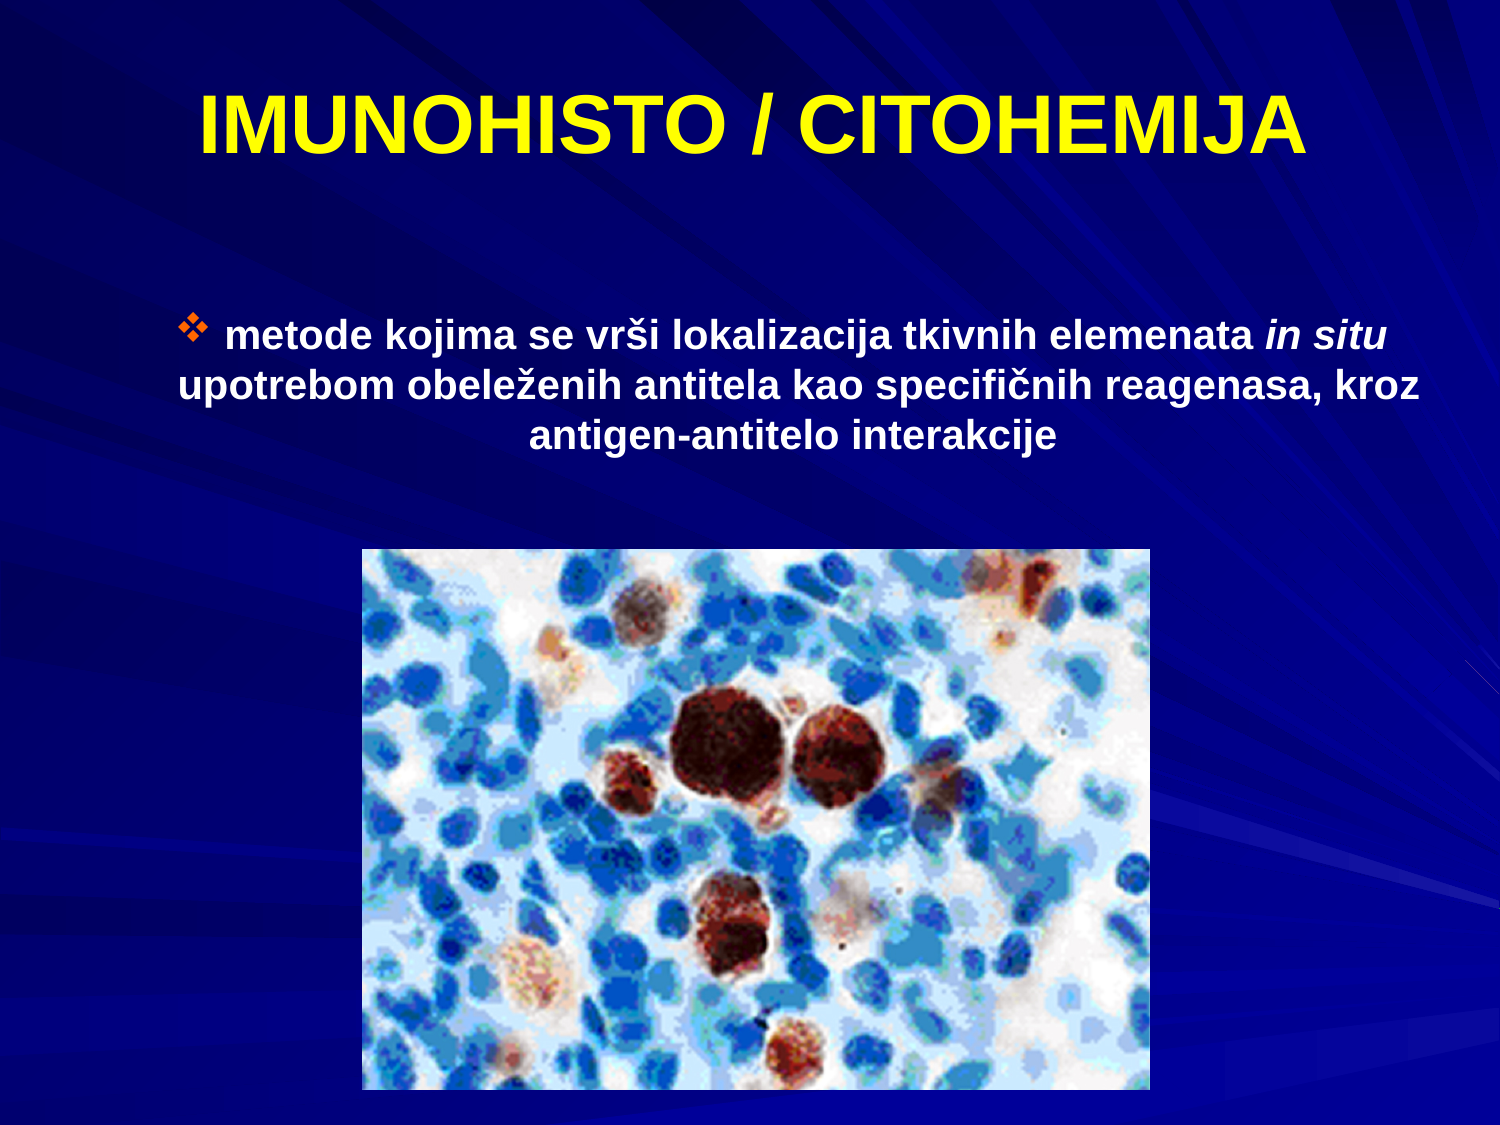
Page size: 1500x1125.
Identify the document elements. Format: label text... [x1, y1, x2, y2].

picture [362, 549, 1151, 1090]
text_box metode kojima se vrši lokalizacija tkivnih elemenata in situ upotrebom obeleženih antitela kao specifičnih reagenasa, kroz antigen-antitelo interakcije [125, 299, 1438, 465]
text_box IMUNOHISTO / CITOHEMIJA [183, 63, 1345, 178]
